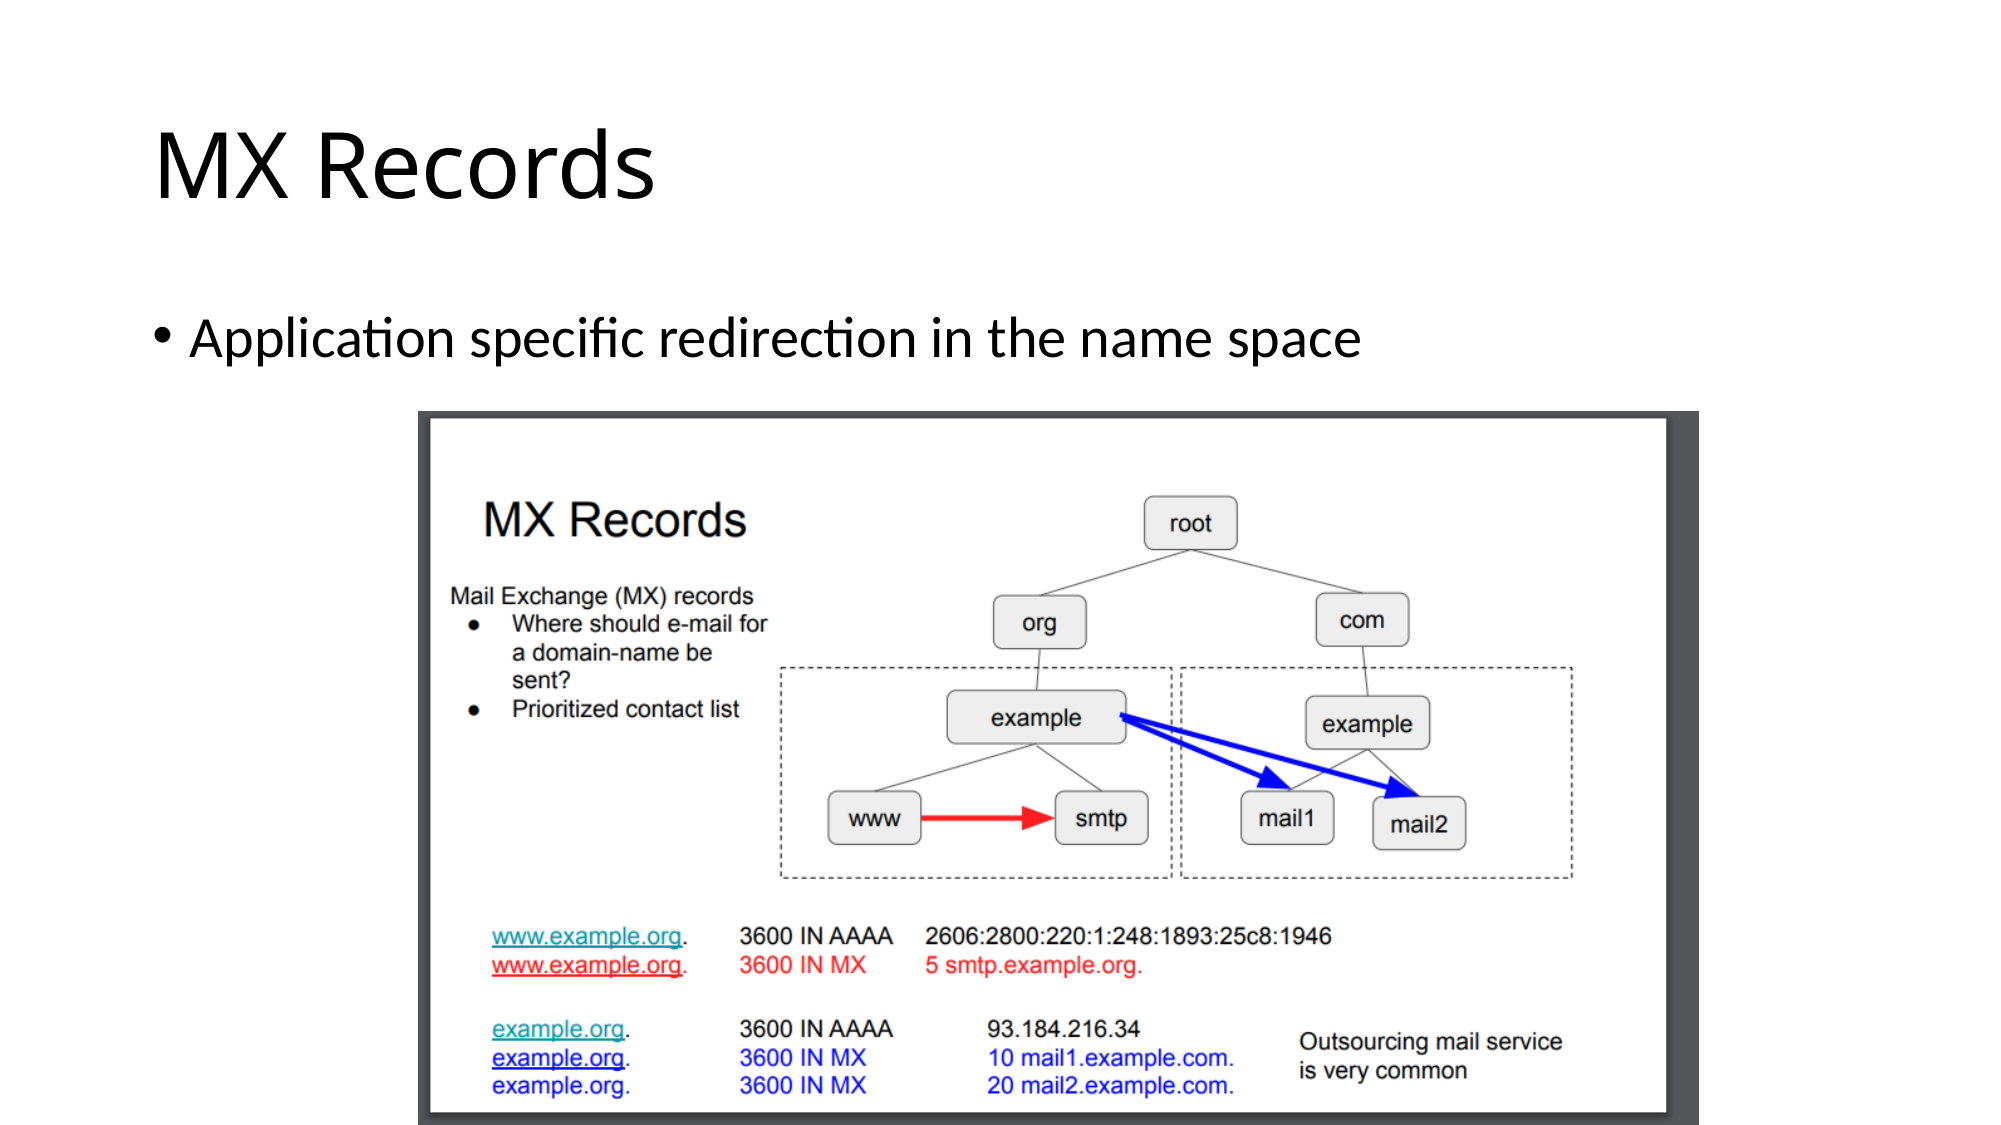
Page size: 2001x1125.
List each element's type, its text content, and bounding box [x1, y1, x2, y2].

picture [418, 411, 1699, 1125]
list Application specific redirection in the name space [137, 299, 1863, 1014]
title MX Records [137, 59, 1863, 278]
